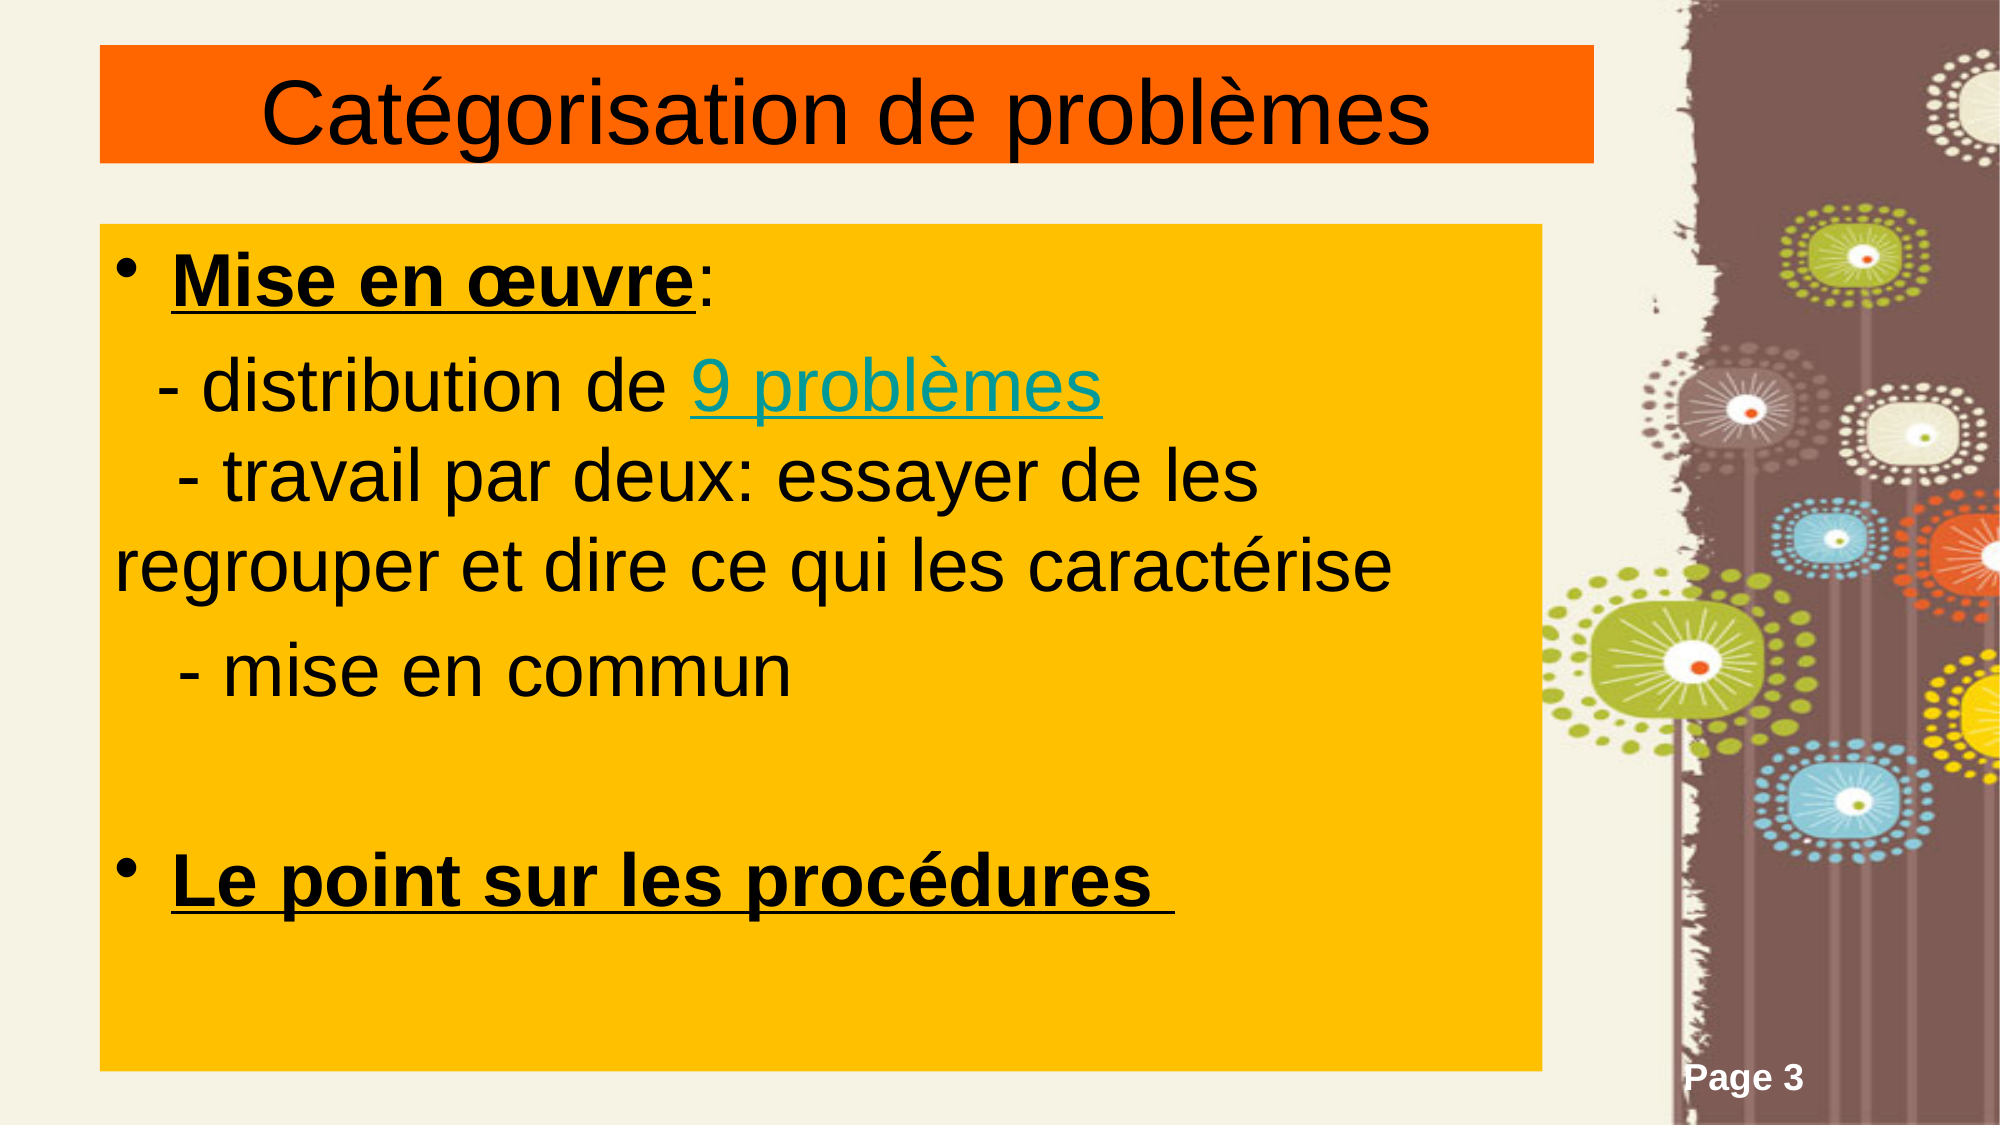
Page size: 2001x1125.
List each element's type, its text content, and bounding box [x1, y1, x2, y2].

list Mise en œuvre: - distribution de 9 problèmes - travail par deux: essayer de les regrouper et dire ce qui les caractérise - mise en commun Le point sur les procédures [99, 223, 1543, 1072]
picture [0, 0, 2000, 1125]
title Catégorisation de problèmes [99, 45, 1594, 164]
